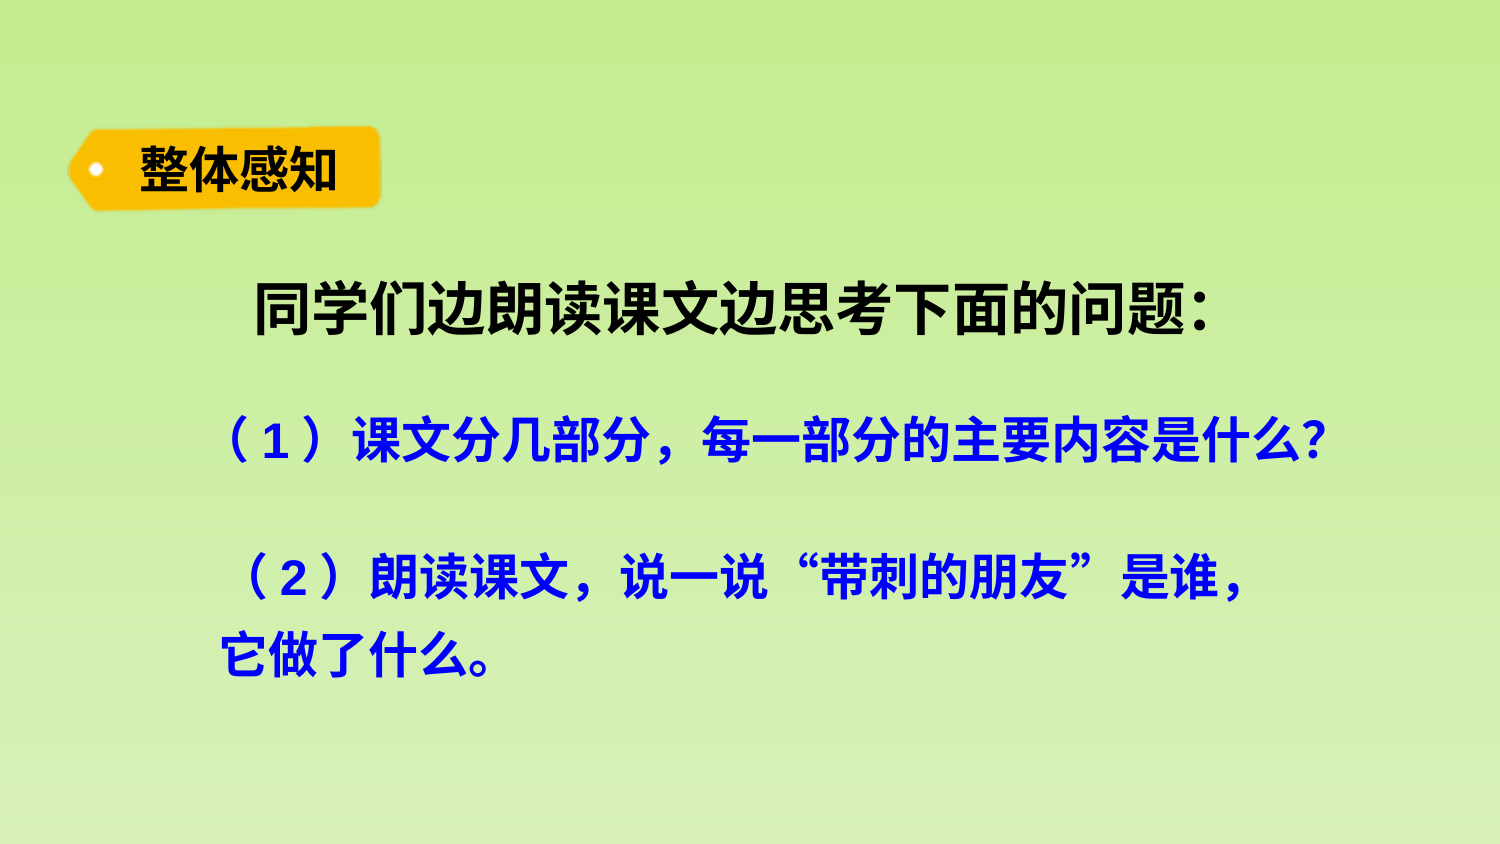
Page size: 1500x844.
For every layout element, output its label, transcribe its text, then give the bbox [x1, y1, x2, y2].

text_box （1）课文分几部分，每一部分的主要内容是什么？ [150, 382, 1329, 476]
picture [54, 121, 393, 217]
text_box （2）朗读课文，说一说“带刺的朋友”是谁，它做了什么。 [203, 520, 1329, 691]
text_box 同学们边朗读课文边思考下面的问题： [242, 266, 1297, 348]
